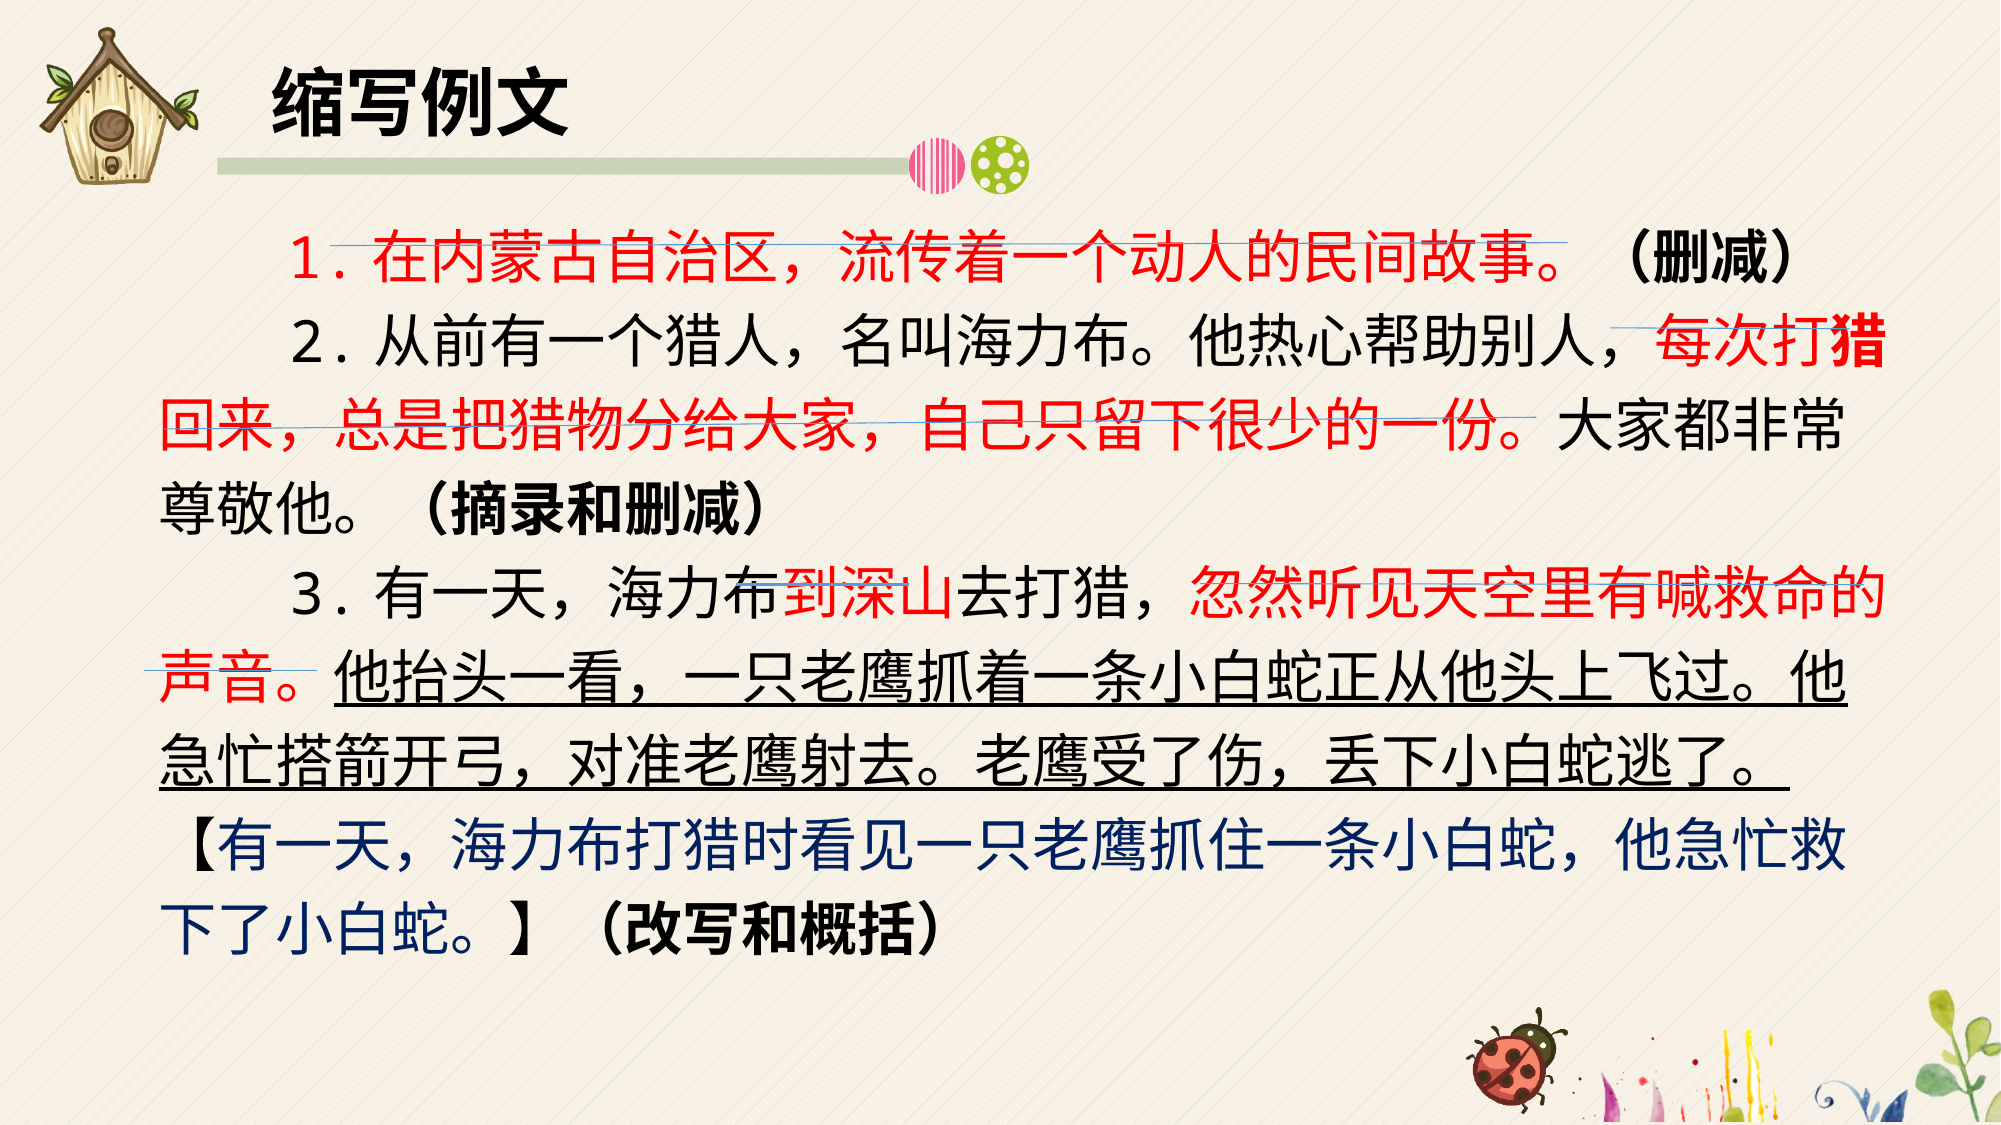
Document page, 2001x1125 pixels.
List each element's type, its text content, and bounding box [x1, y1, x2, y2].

text_box [970, 135, 1030, 195]
picture [39, 27, 199, 185]
picture [1387, 823, 2001, 1122]
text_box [217, 137, 965, 195]
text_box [330, 242, 1568, 246]
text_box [164, 417, 1537, 430]
text_box 缩写例文 [256, 48, 586, 137]
text_box 1.在内蒙古自治区，流传着一个动人的民间故事。（删减） 2.从前有一个猎人，名叫海力布。他热心帮助别人，每次打猎回来，总是把猎物分给大家，自己只留下很少的一份。大家都非常尊敬他。（摘录和删减） 3.有一天，海力布到深山去打猎，忽然听见天空里有喊救命的声音。他抬头一看，一只老鹰抓着一条小白蛇正从他头上飞过。他急忙搭箭开弓，对准老鹰射去。老鹰受了伤，丢下小白蛇逃了。【有一天，海力布打猎时看见一只老鹰抓住一条小白蛇，他急忙救下了小白蛇。】（改写和概括） [143, 198, 1915, 1060]
